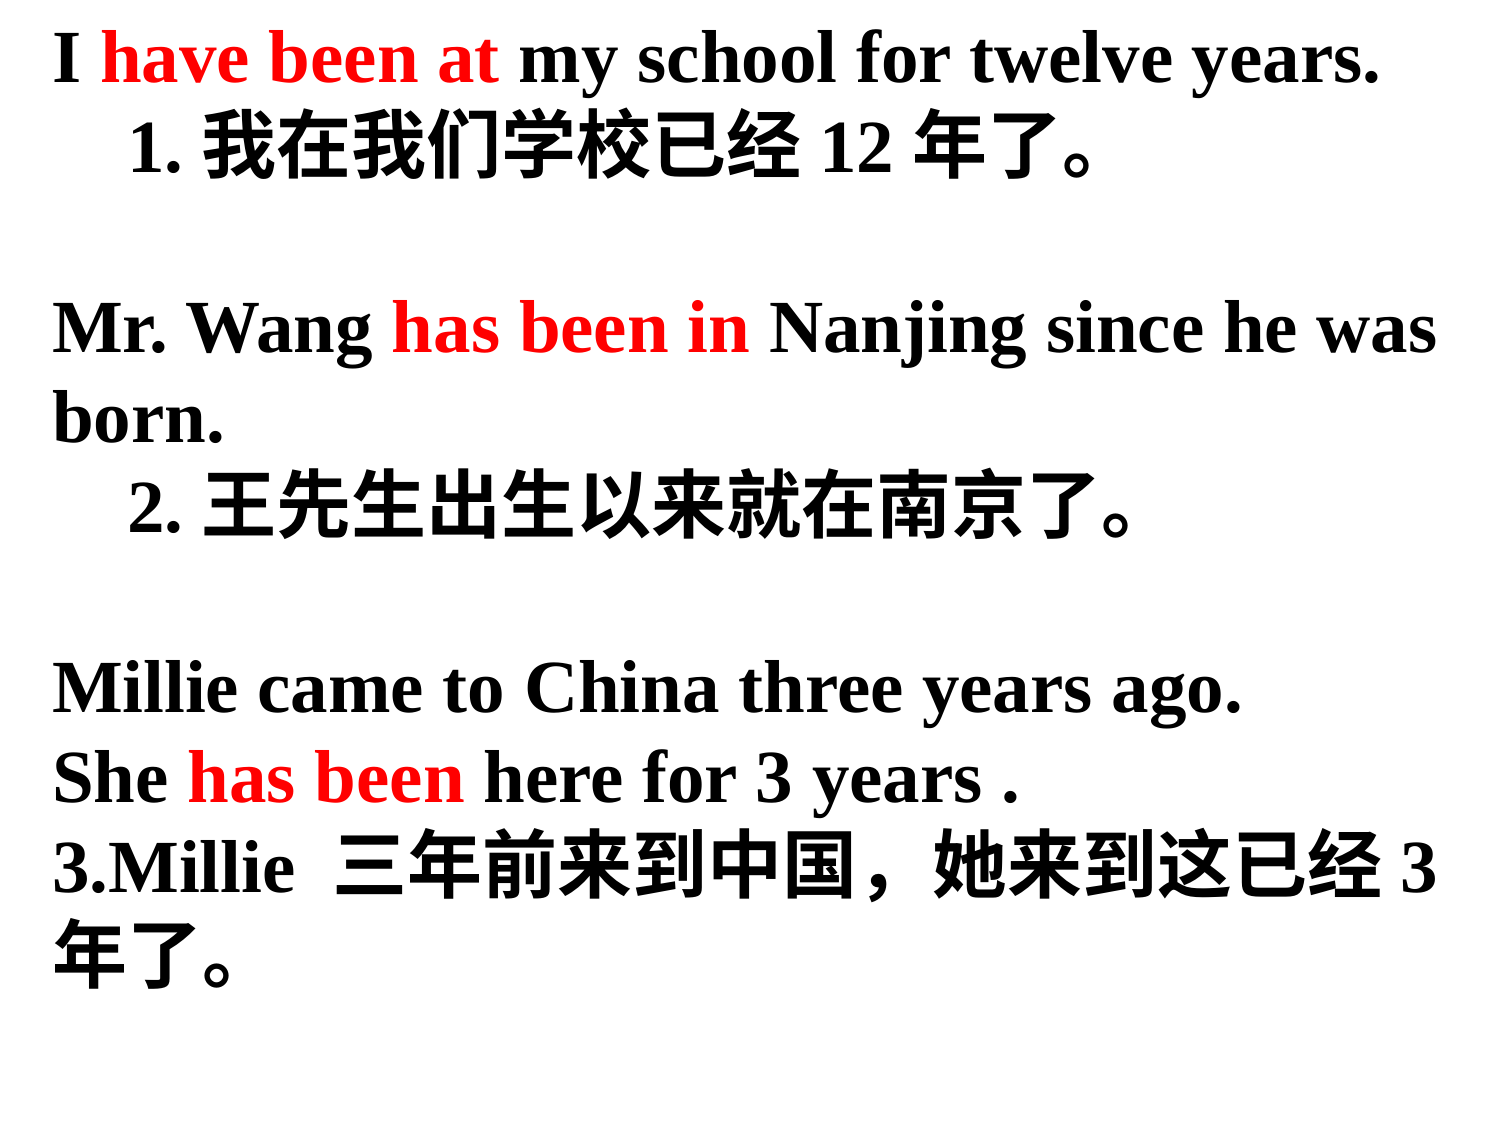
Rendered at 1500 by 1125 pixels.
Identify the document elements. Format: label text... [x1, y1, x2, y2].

text_box I have been at my school for twelve years. 1.我在我们学校已经12年了。 Mr. Wang has been in Nanjing since he was born. 2.王先生出生以来就在南京了。 Millie came to China three years ago. She has been here for 3 years . 3.Millie 三年前来到中国，她来到这已经3年了。 [37, 0, 1463, 1005]
